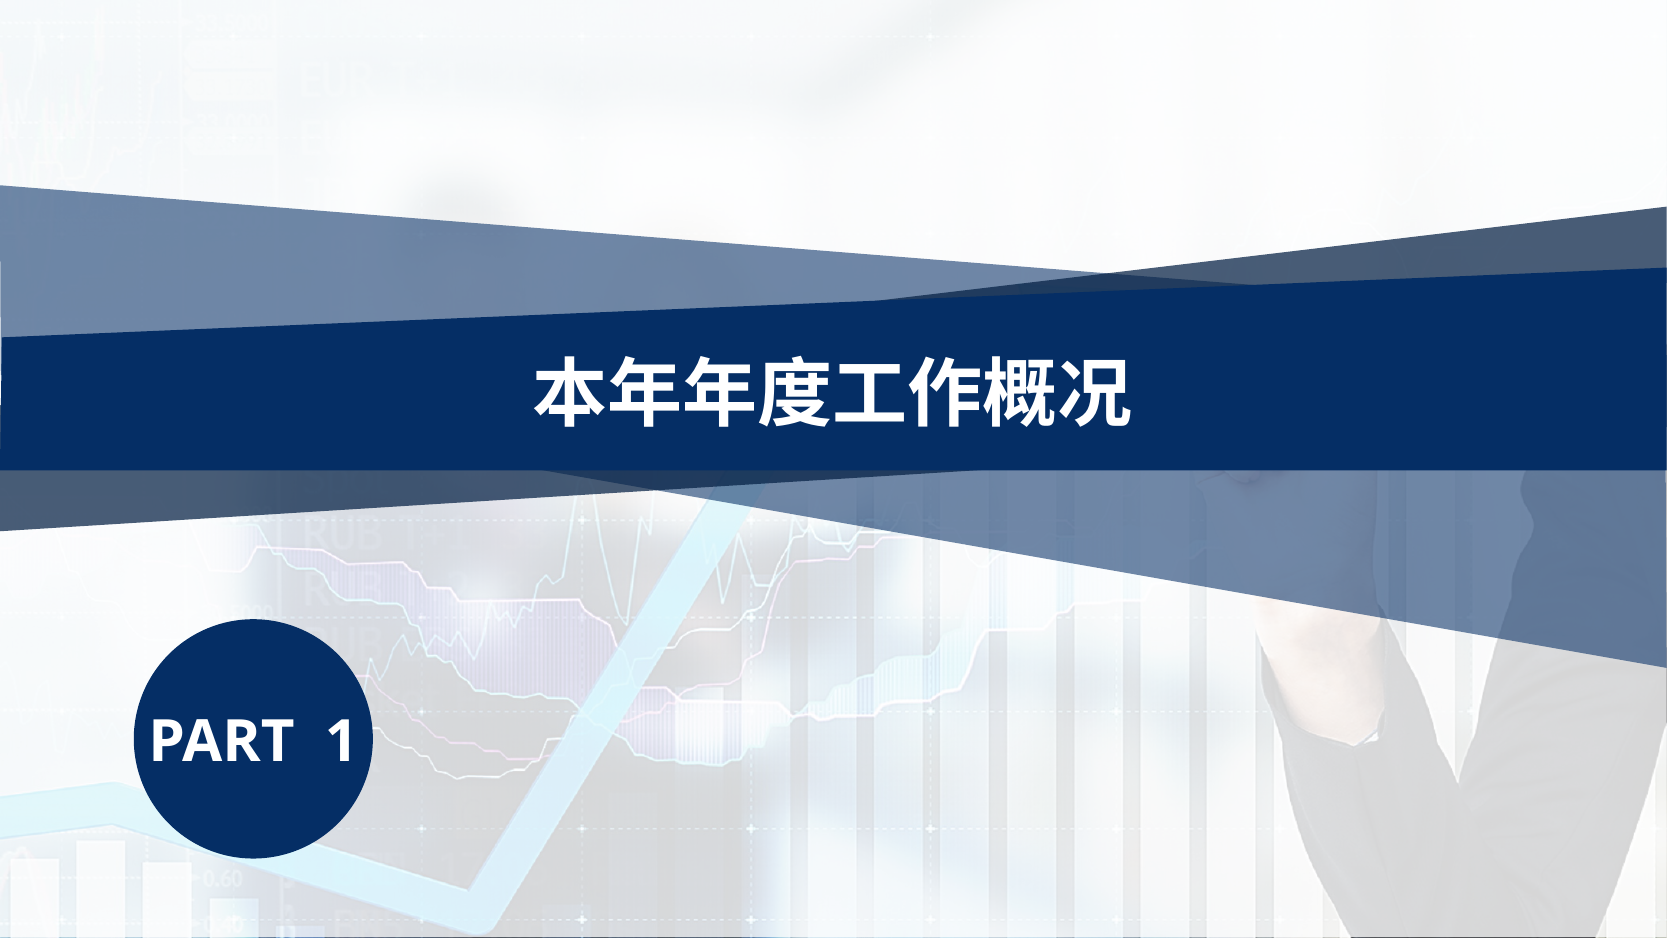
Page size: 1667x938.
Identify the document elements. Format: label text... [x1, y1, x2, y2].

text_box [0, 473, 967, 534]
text_box [0, 265, 1667, 473]
text_box 本年年度工作概况 [439, 339, 1226, 441]
text_box [0, 183, 1105, 336]
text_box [133, 618, 374, 859]
text_box [660, 473, 1667, 670]
text_box [882, 204, 1667, 298]
